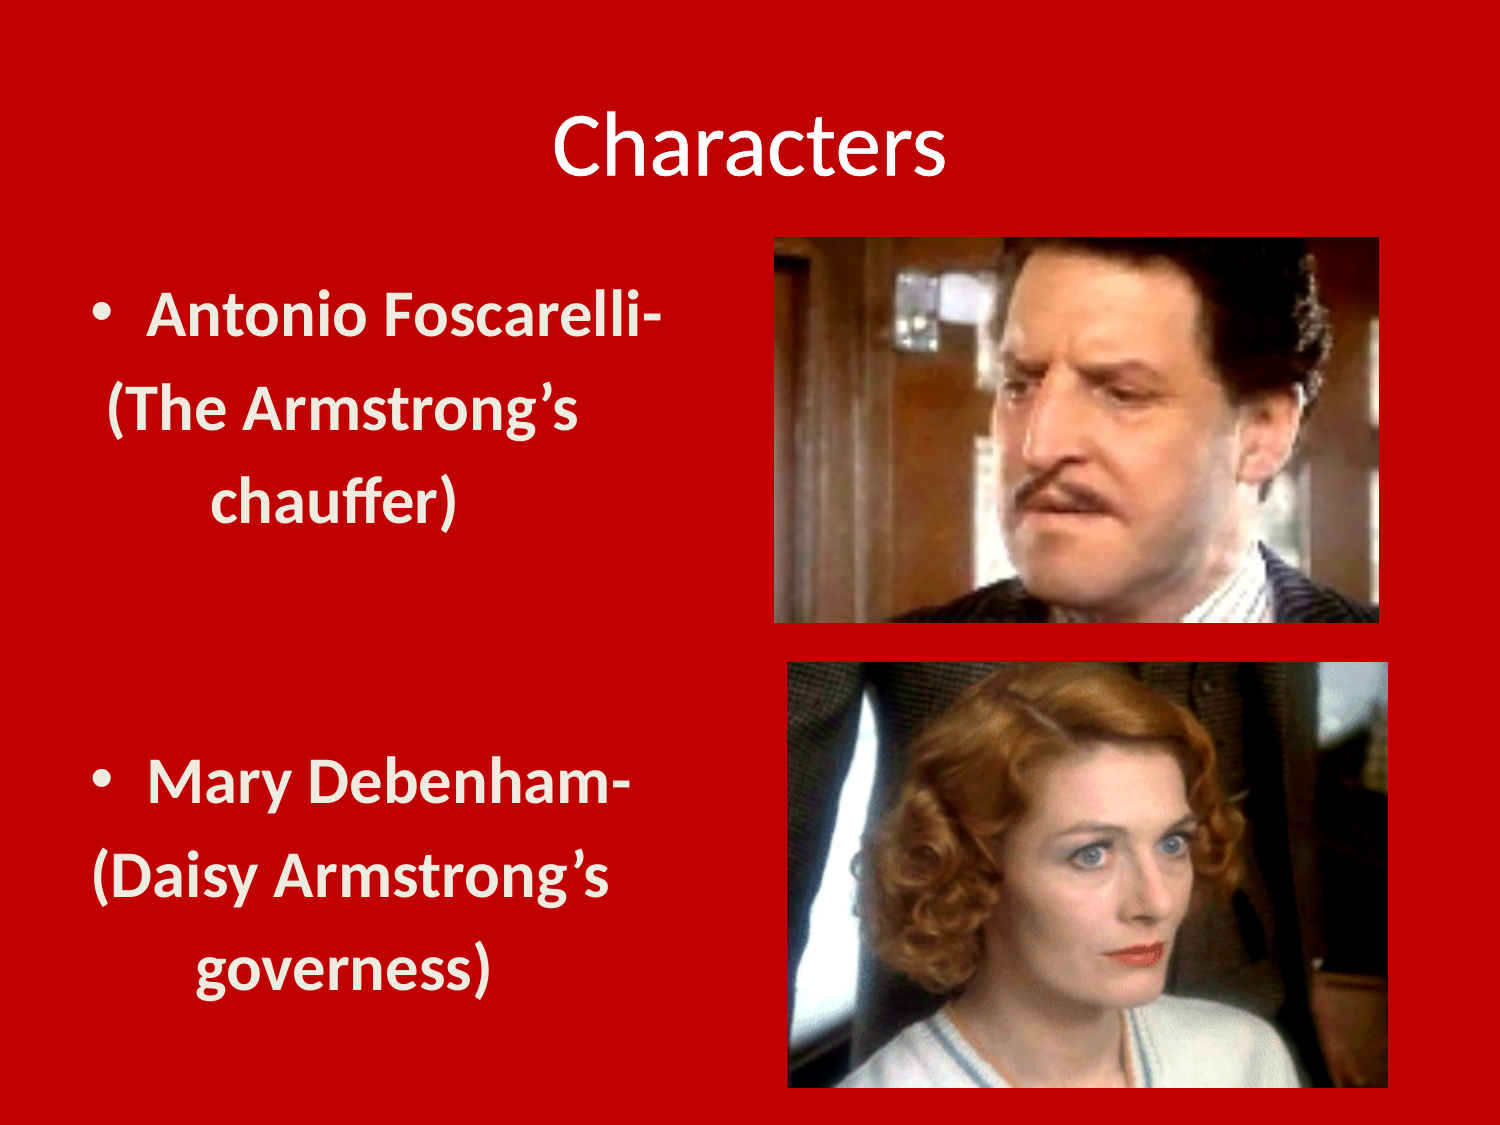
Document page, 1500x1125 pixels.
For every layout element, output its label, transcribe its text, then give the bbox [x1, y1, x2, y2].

list Antonio Foscarelli- (The Armstrong’s chauffer) Mary Debenham- (Daisy Armstrong’s governess) [75, 262, 1425, 1038]
picture [774, 237, 1379, 623]
picture [787, 662, 1388, 1088]
title Characters [75, 45, 1425, 233]
